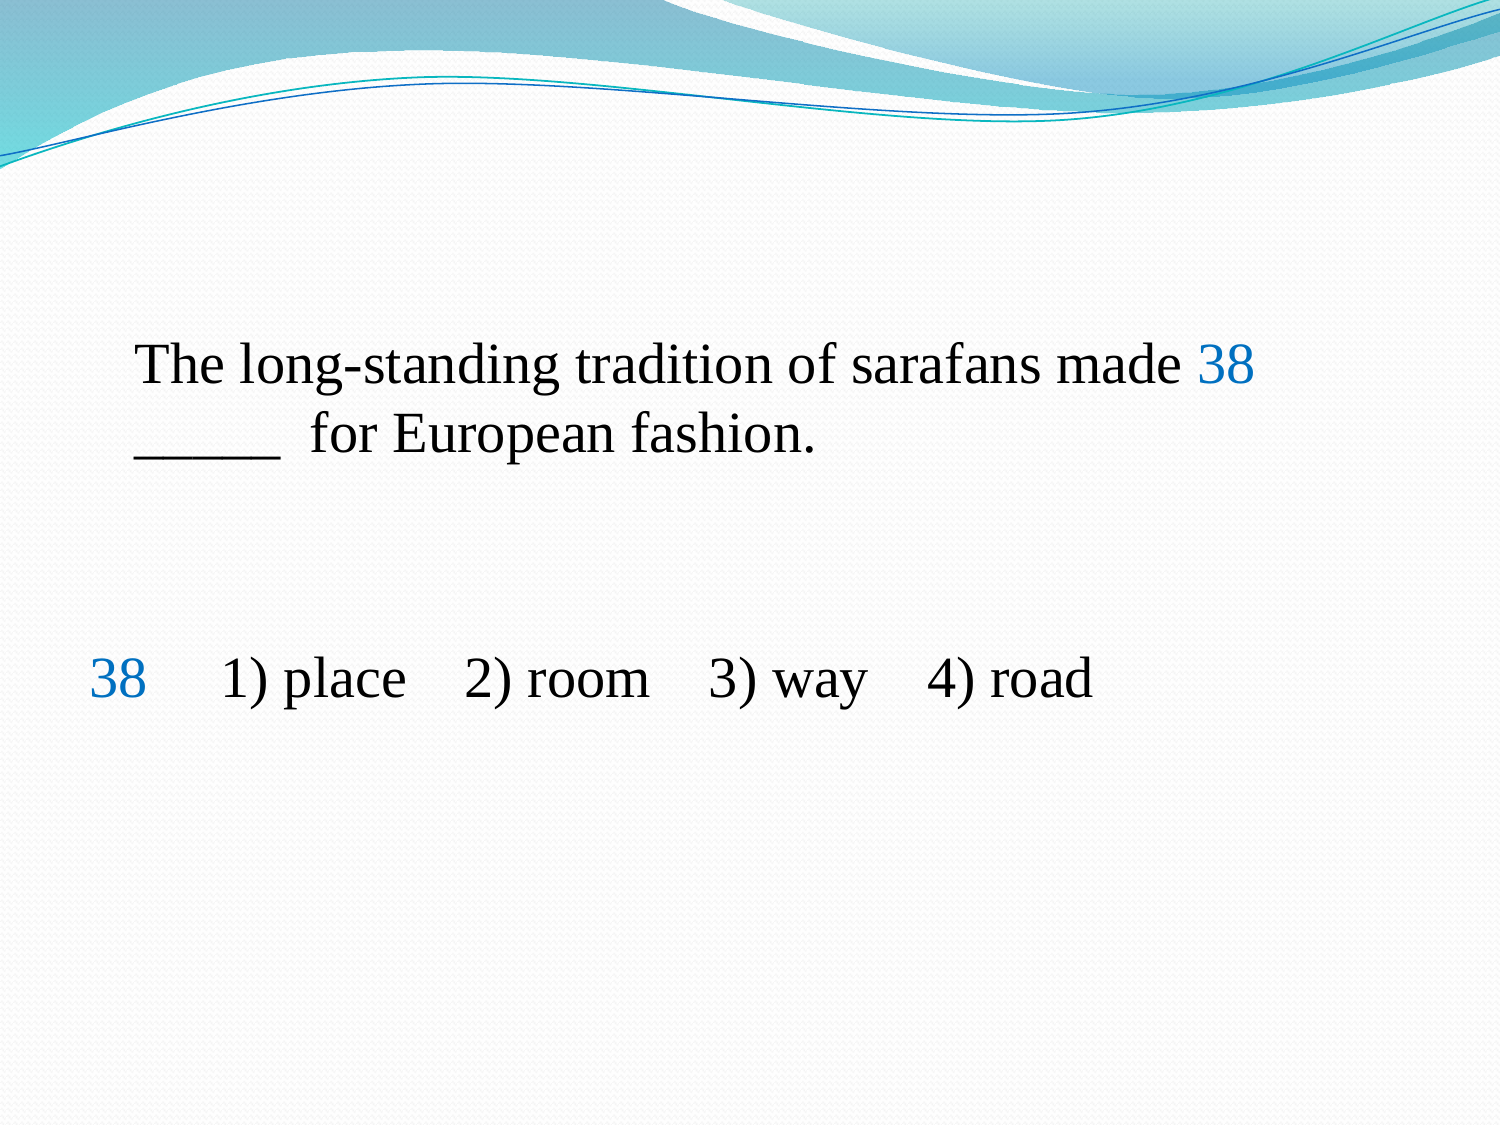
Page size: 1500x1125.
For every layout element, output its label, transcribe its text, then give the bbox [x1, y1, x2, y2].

list The long-standing tradition of sarafans made 38 _____ for European fashion. 38 1) place 2) room 3) way 4) road [75, 317, 1425, 1038]
